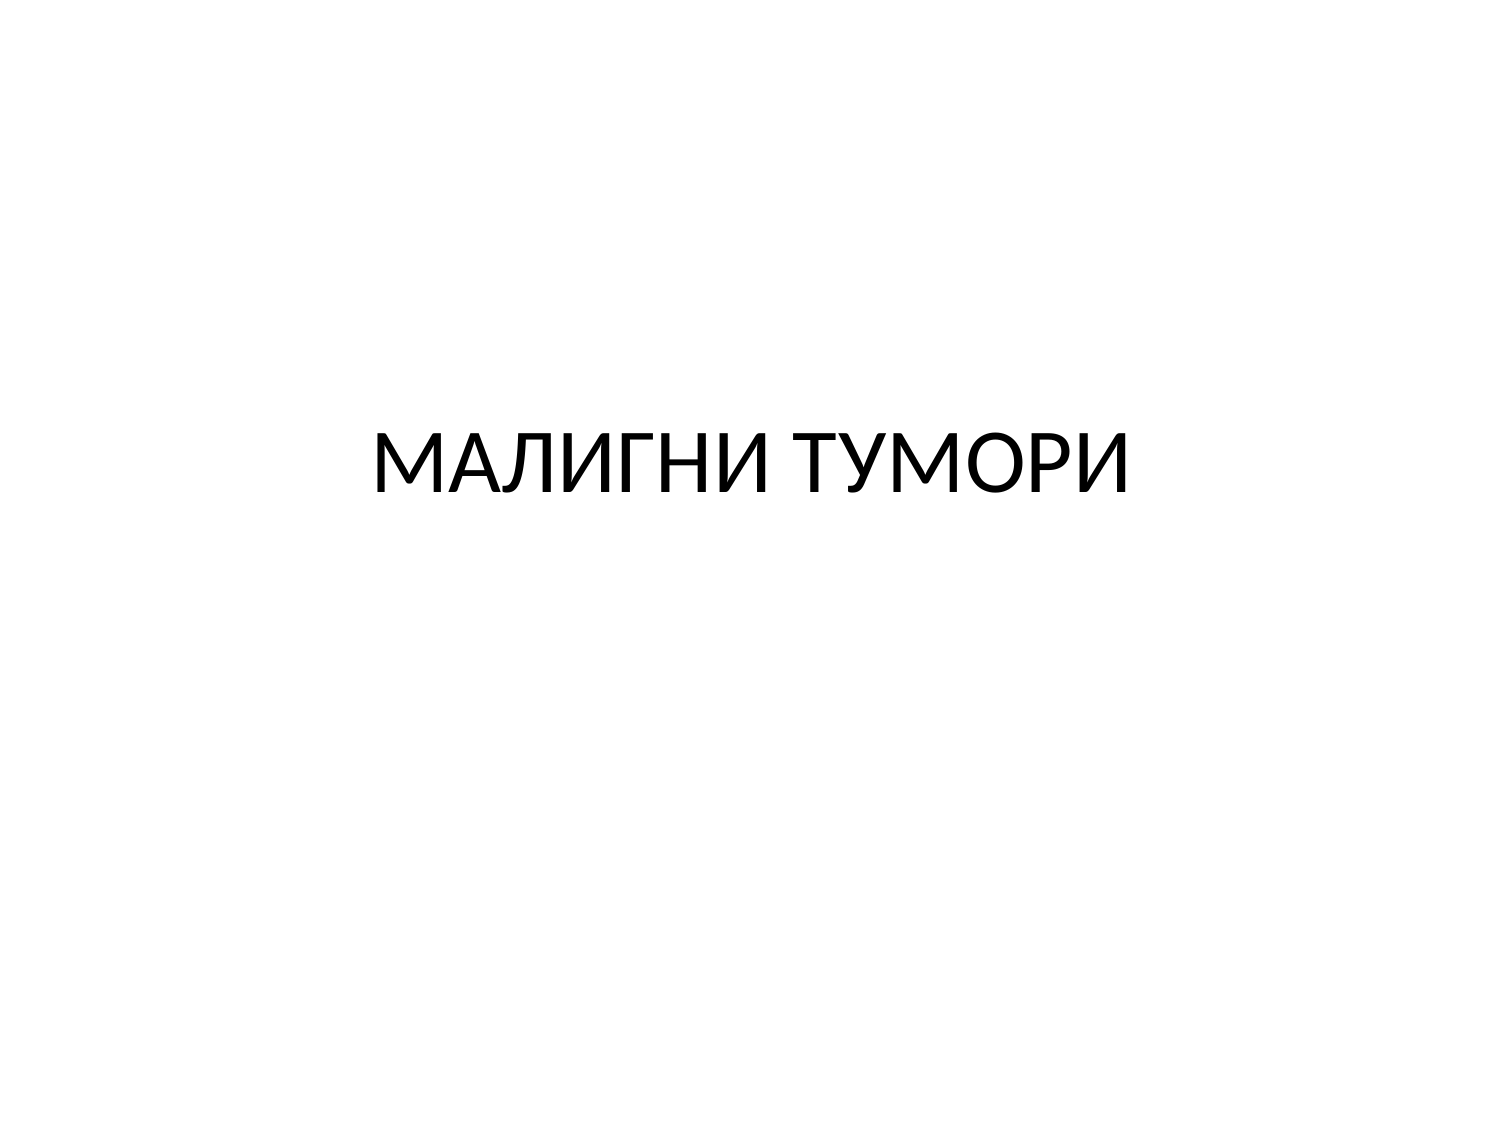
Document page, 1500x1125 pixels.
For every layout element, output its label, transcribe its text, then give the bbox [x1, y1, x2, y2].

title МАЛИГНИ ТУМОРИ [76, 361, 1427, 550]
